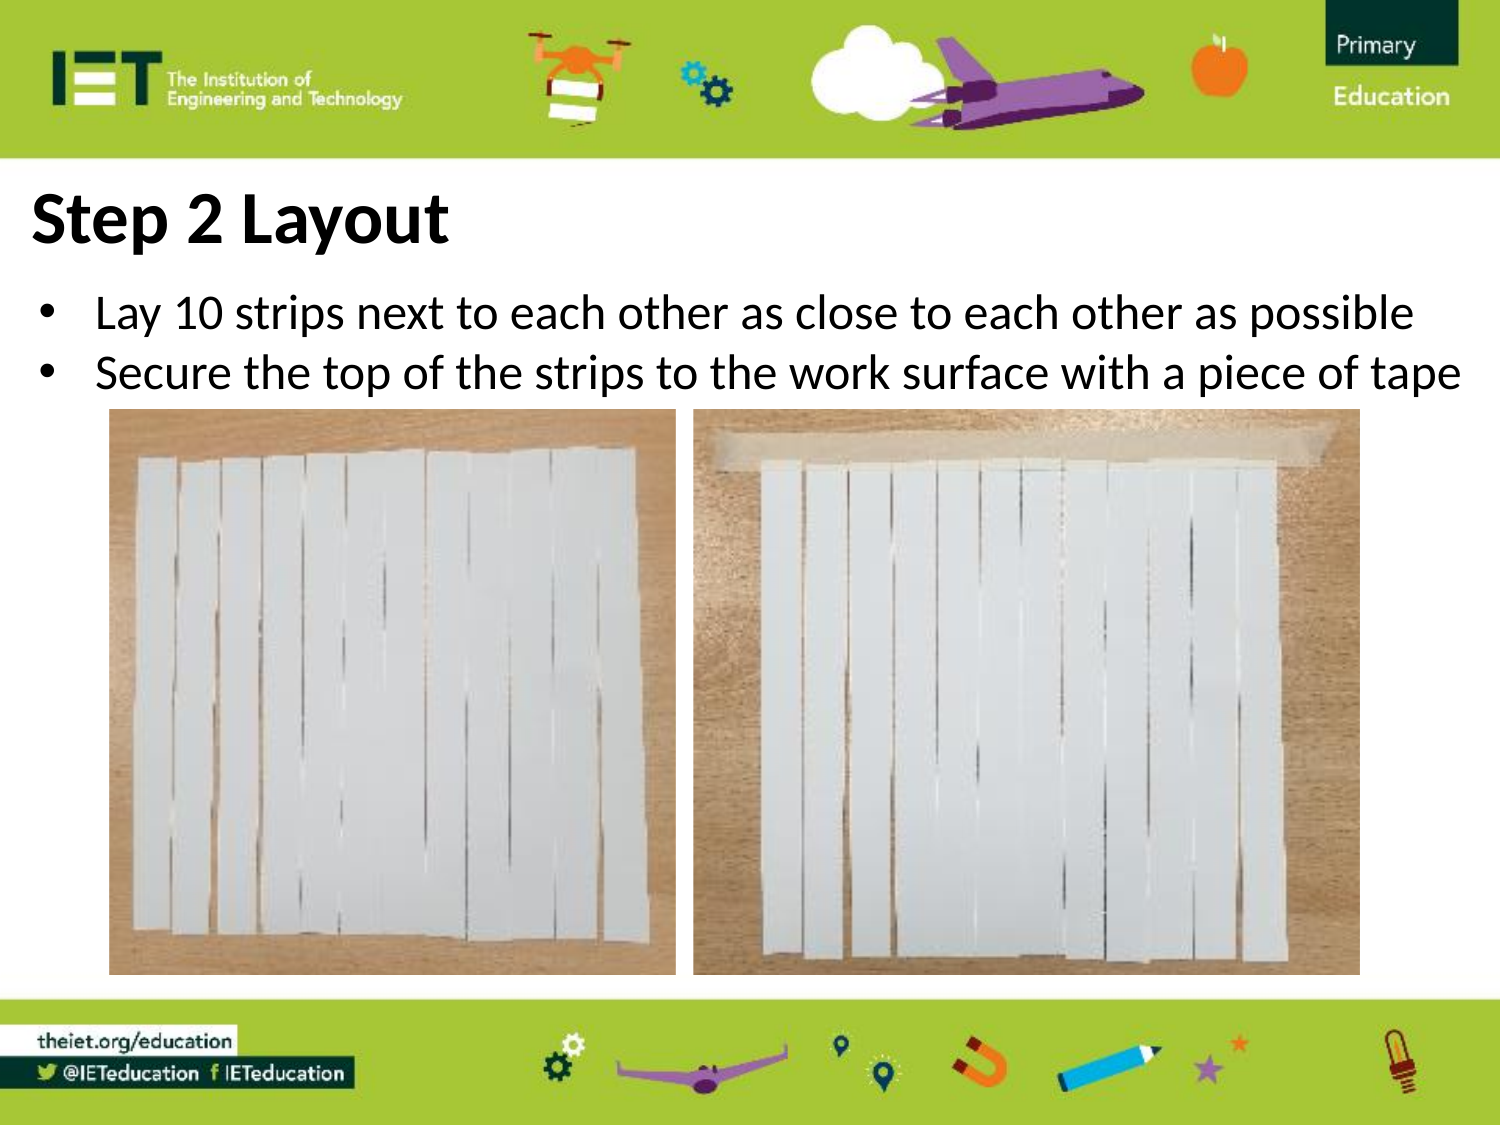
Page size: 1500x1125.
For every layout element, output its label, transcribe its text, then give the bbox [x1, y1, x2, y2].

picture [0, 0, 1500, 1125]
text_box Step 2 Layout [16, 171, 1500, 307]
text_box Lay 10 strips next to each other as close to each other as possible Secure the top of the strips to the work surface with a piece of tape [24, 307, 1492, 408]
